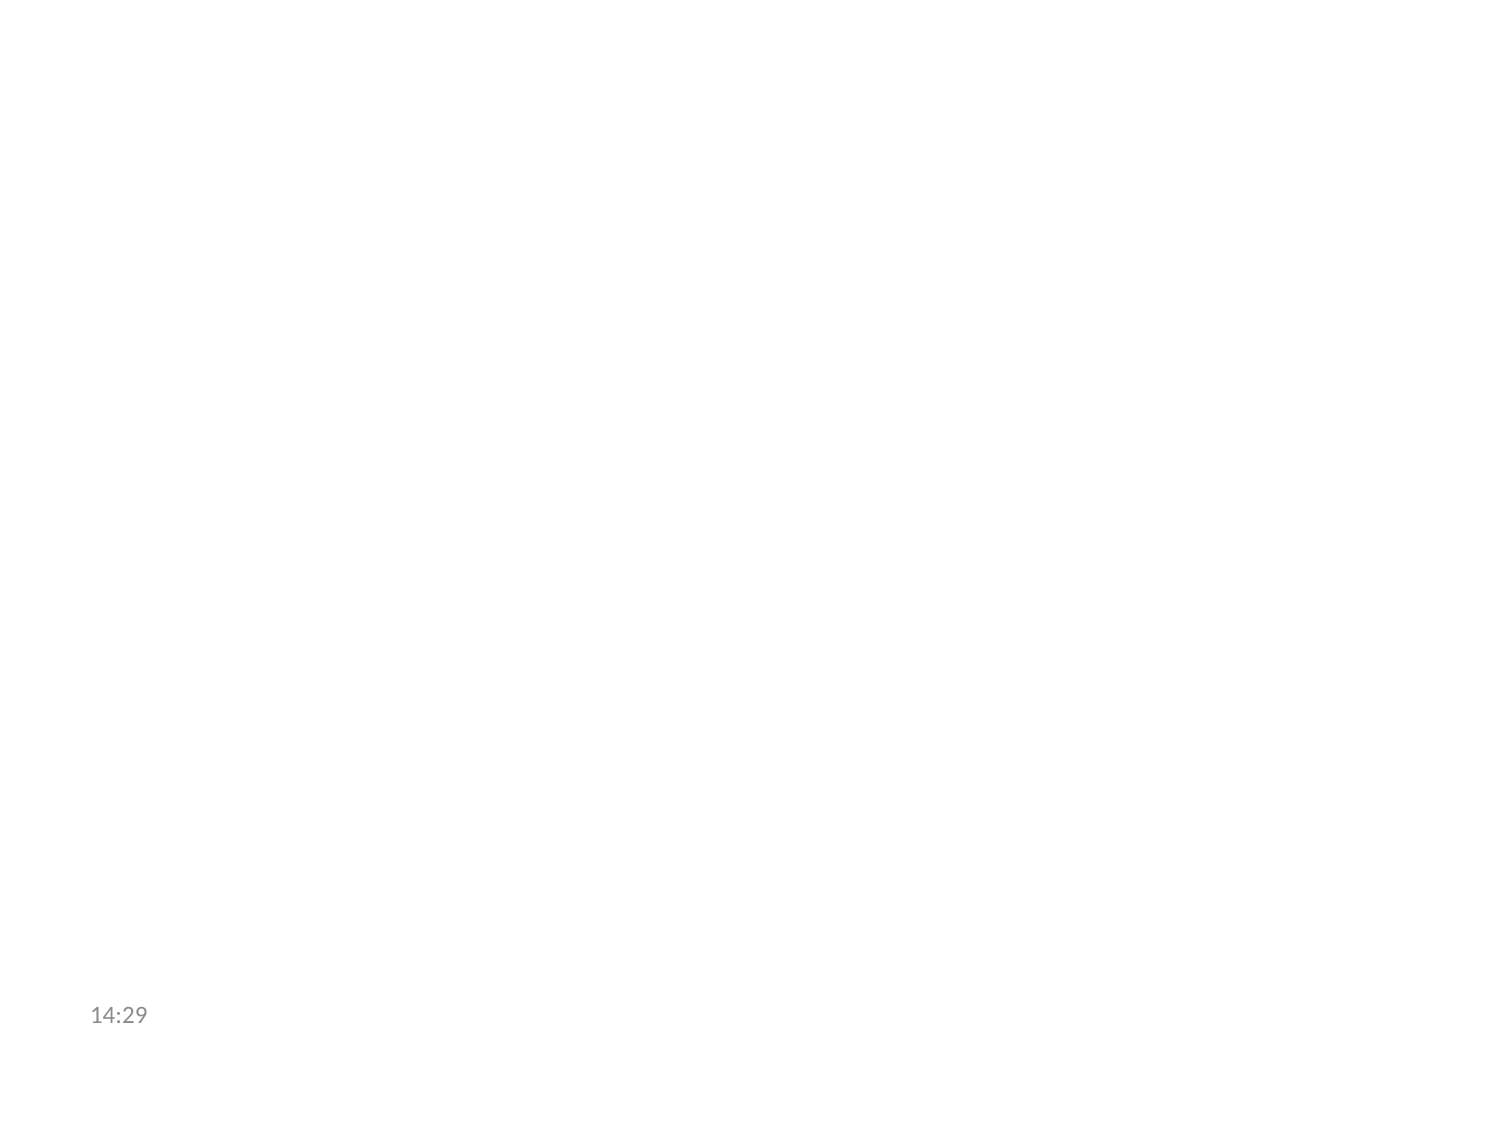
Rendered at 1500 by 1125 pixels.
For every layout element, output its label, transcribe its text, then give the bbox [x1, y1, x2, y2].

text_box 15:35 [75, 983, 425, 1044]
